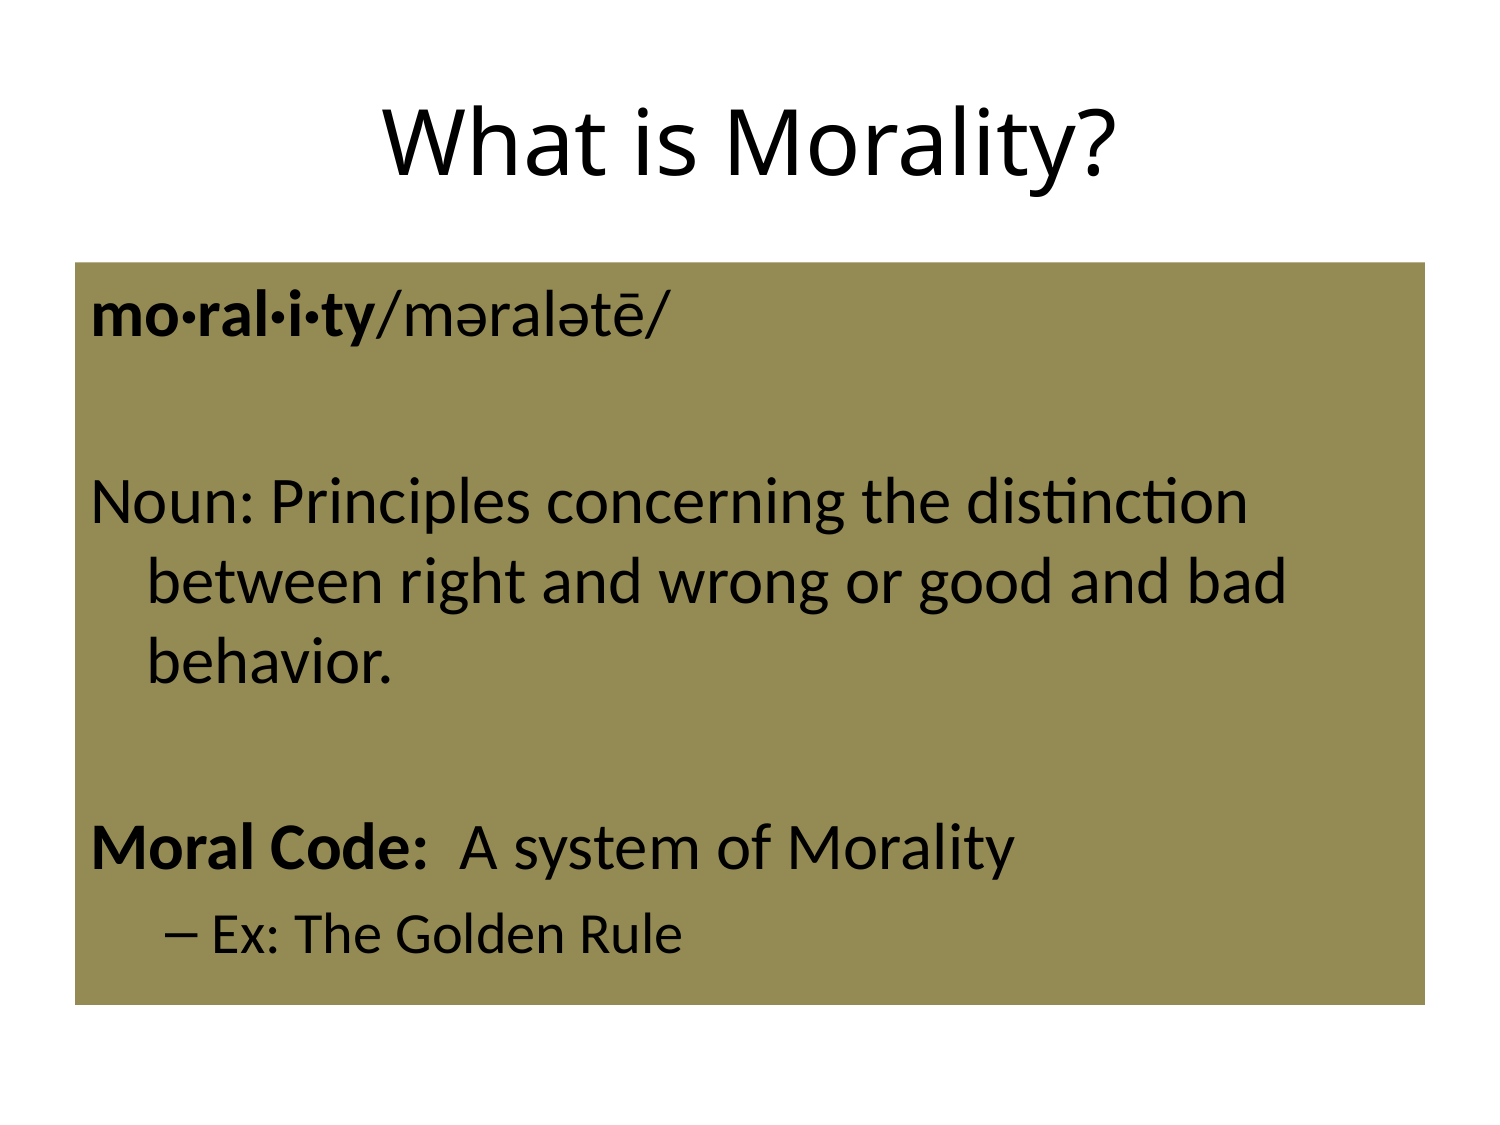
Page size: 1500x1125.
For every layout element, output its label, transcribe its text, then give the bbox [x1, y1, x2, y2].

list mo·ral·i·ty/məralətē/ Noun: Principles concerning the distinction between right and wrong or good and bad behavior. Moral Code: A system of Morality Ex: The Golden Rule [75, 262, 1425, 1005]
title What is Morality? [75, 45, 1425, 233]
